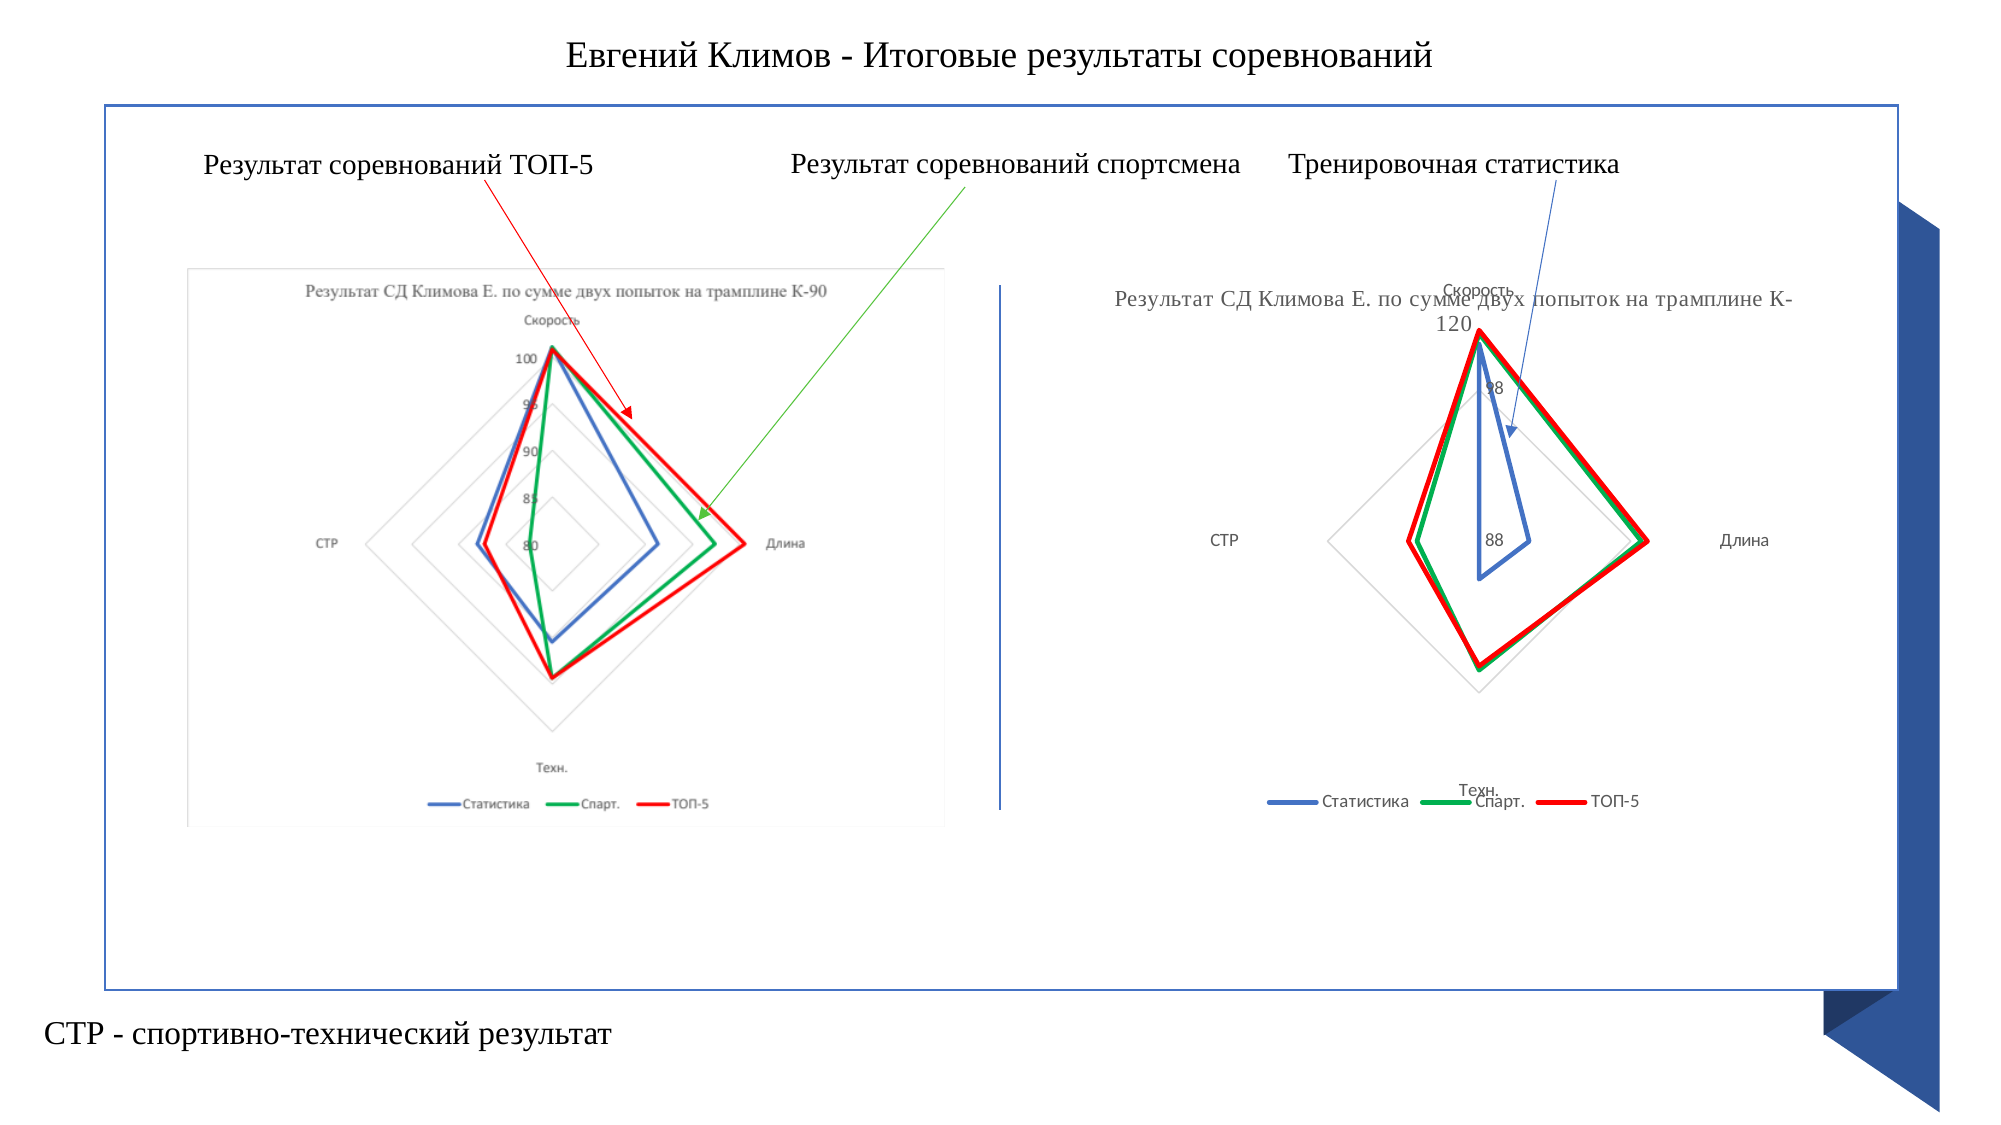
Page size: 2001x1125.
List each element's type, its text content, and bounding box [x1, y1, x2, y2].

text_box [1509, 179, 1557, 439]
text_box [104, 105, 1899, 990]
text_box Евгений Климов - Итоговые результаты соревнований [550, 22, 1449, 83]
text_box [1825, 201, 1940, 1113]
chart [1016, 259, 1893, 818]
text_box Результат соревнований ТОП-5 [188, 137, 609, 188]
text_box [698, 186, 966, 521]
picture [187, 268, 945, 827]
text_box Результат соревнований спортсмена [775, 136, 1257, 187]
text_box [1823, 990, 1893, 1036]
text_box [484, 179, 633, 420]
text_box СТР - спортивно-технический результат [29, 1004, 628, 1059]
text_box Тренировочная статистика [1273, 137, 1636, 188]
